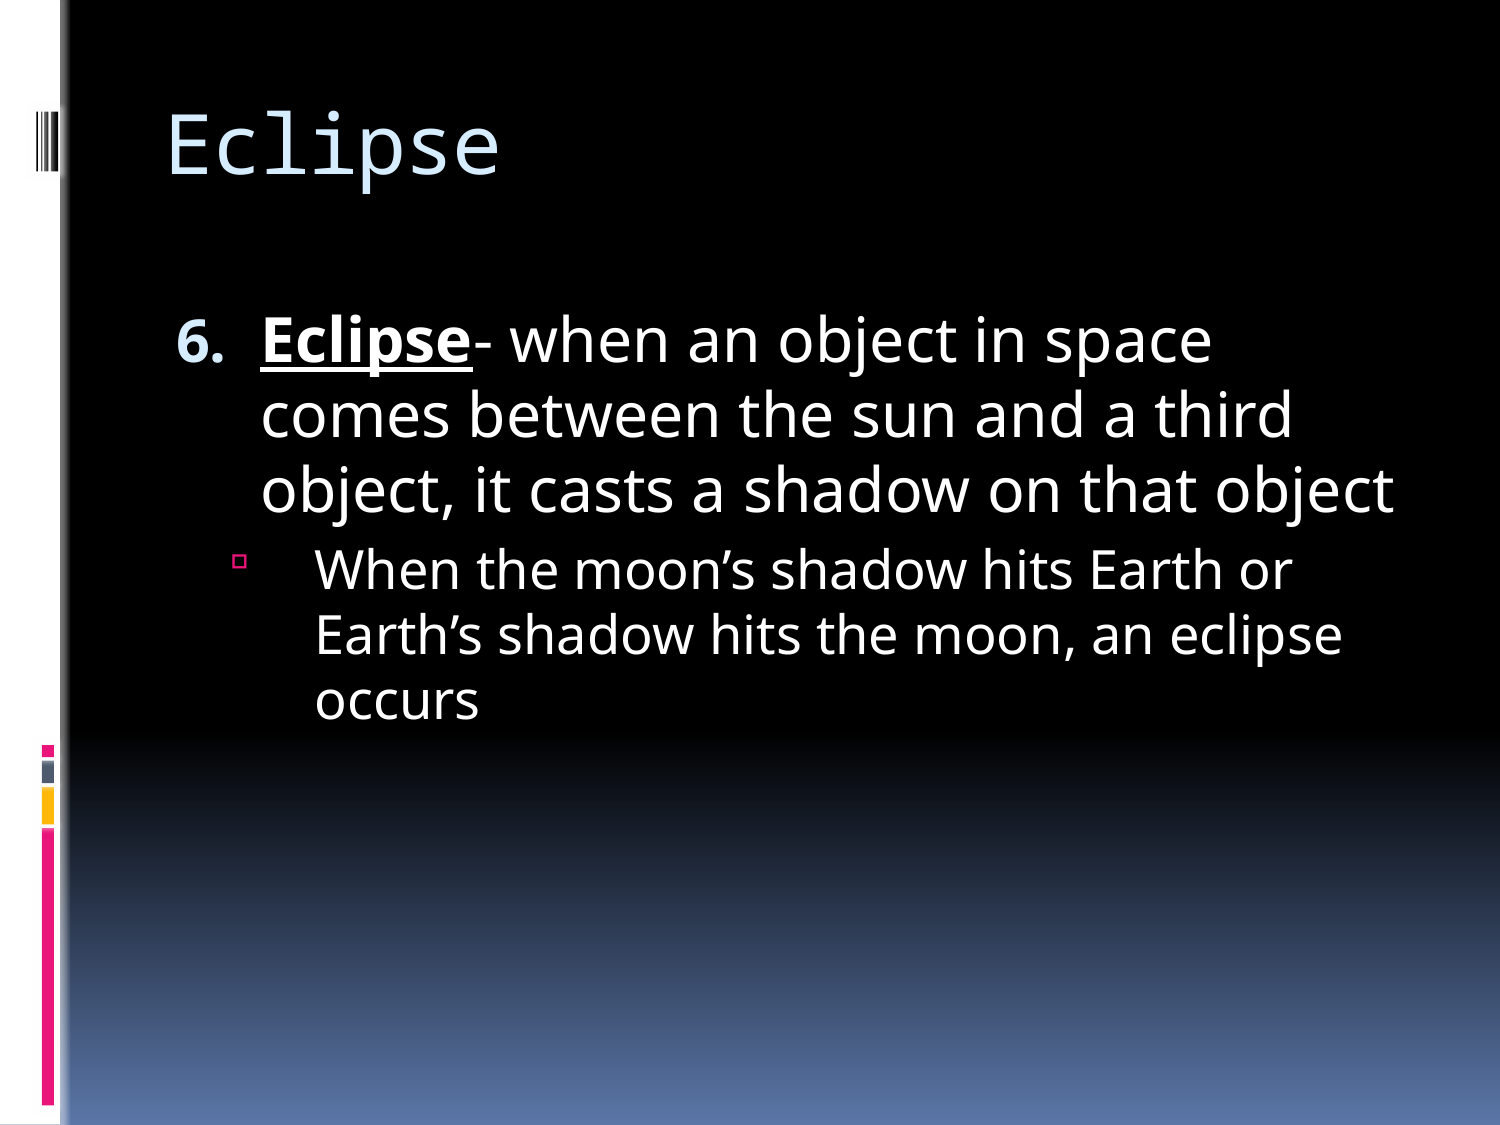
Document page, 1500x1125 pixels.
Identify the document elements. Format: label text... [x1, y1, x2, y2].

list Eclipse- when an object in space comes between the sun and a third object, it casts a shadow on that object When the moon’s shadow hits Earth or Earth’s shadow hits the moon, an eclipse occurs [150, 292, 1425, 1043]
title Eclipse [150, 83, 1425, 234]
